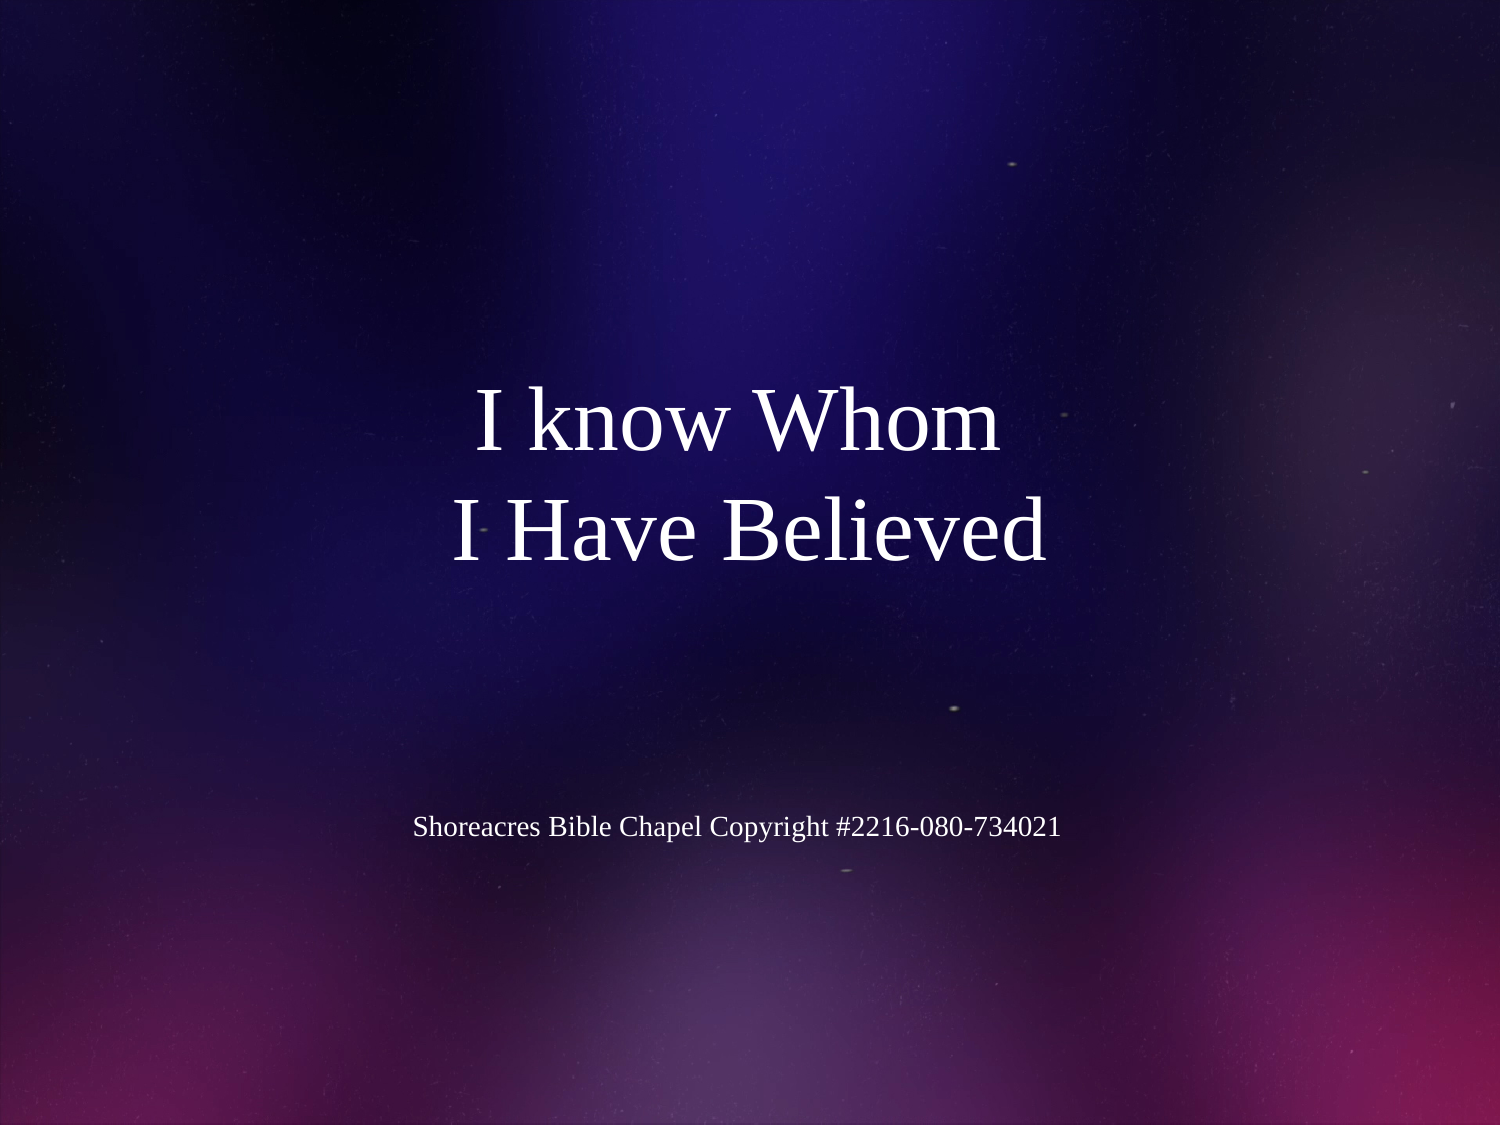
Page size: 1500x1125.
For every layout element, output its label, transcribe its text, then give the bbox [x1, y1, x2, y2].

text_box Shoreacres Bible Chapel Copyright #2216-080-734021 [397, 799, 1078, 850]
picture [0, 0, 1500, 1125]
title I know Whom I Have Believed [112, 375, 1388, 563]
